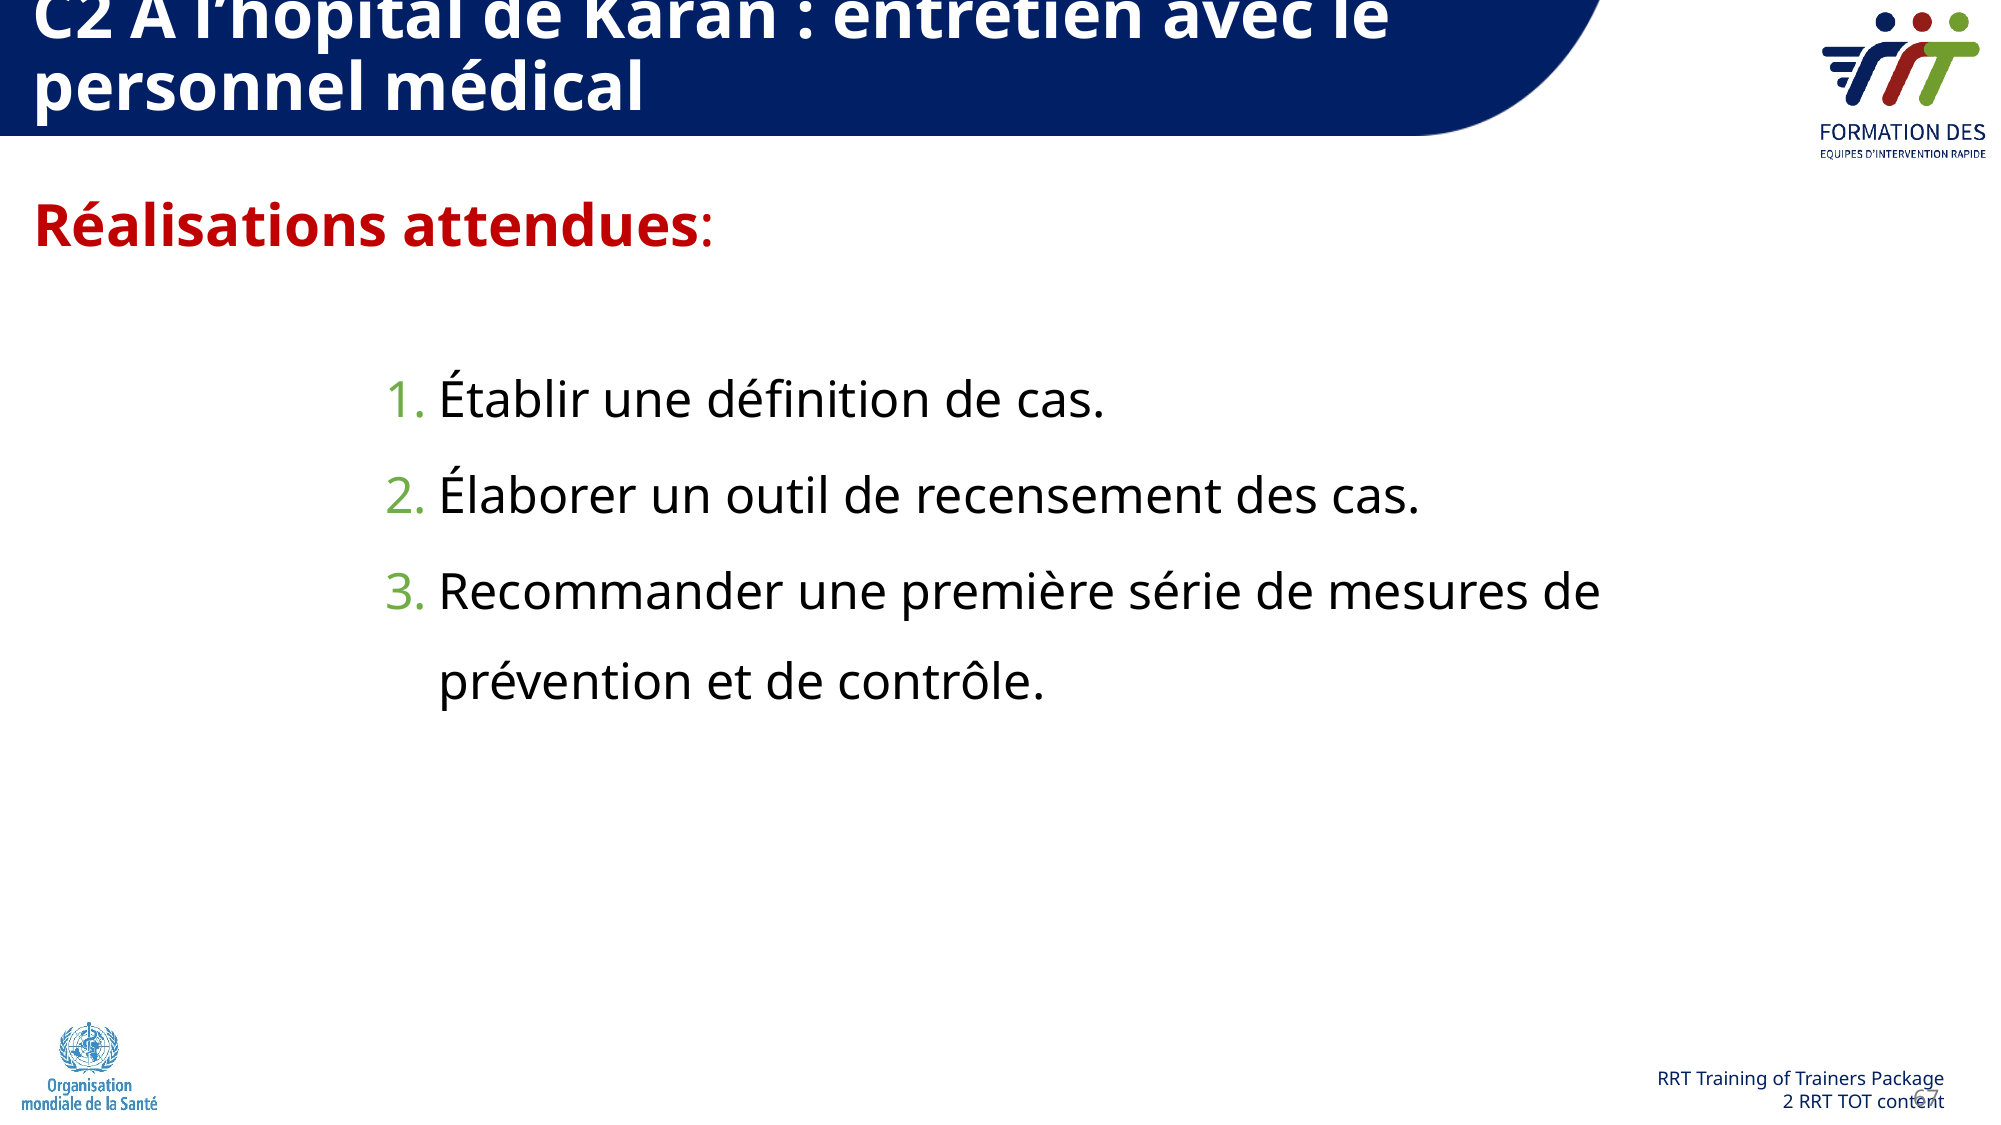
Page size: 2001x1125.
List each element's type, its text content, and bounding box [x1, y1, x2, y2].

picture [20, 1020, 158, 1111]
list Établir une définition de cas. Élaborer un outil de recensement des cas. Recommander une première série de mesures de prévention et de contrôle. [377, 329, 1728, 796]
title C2 À l’hôpital de Karan : entretien avec le personnel médical [24, 0, 1524, 107]
picture [1820, 11, 1986, 160]
text_box Réalisations attendues: [25, 188, 1361, 267]
picture [0, 0, 1623, 136]
